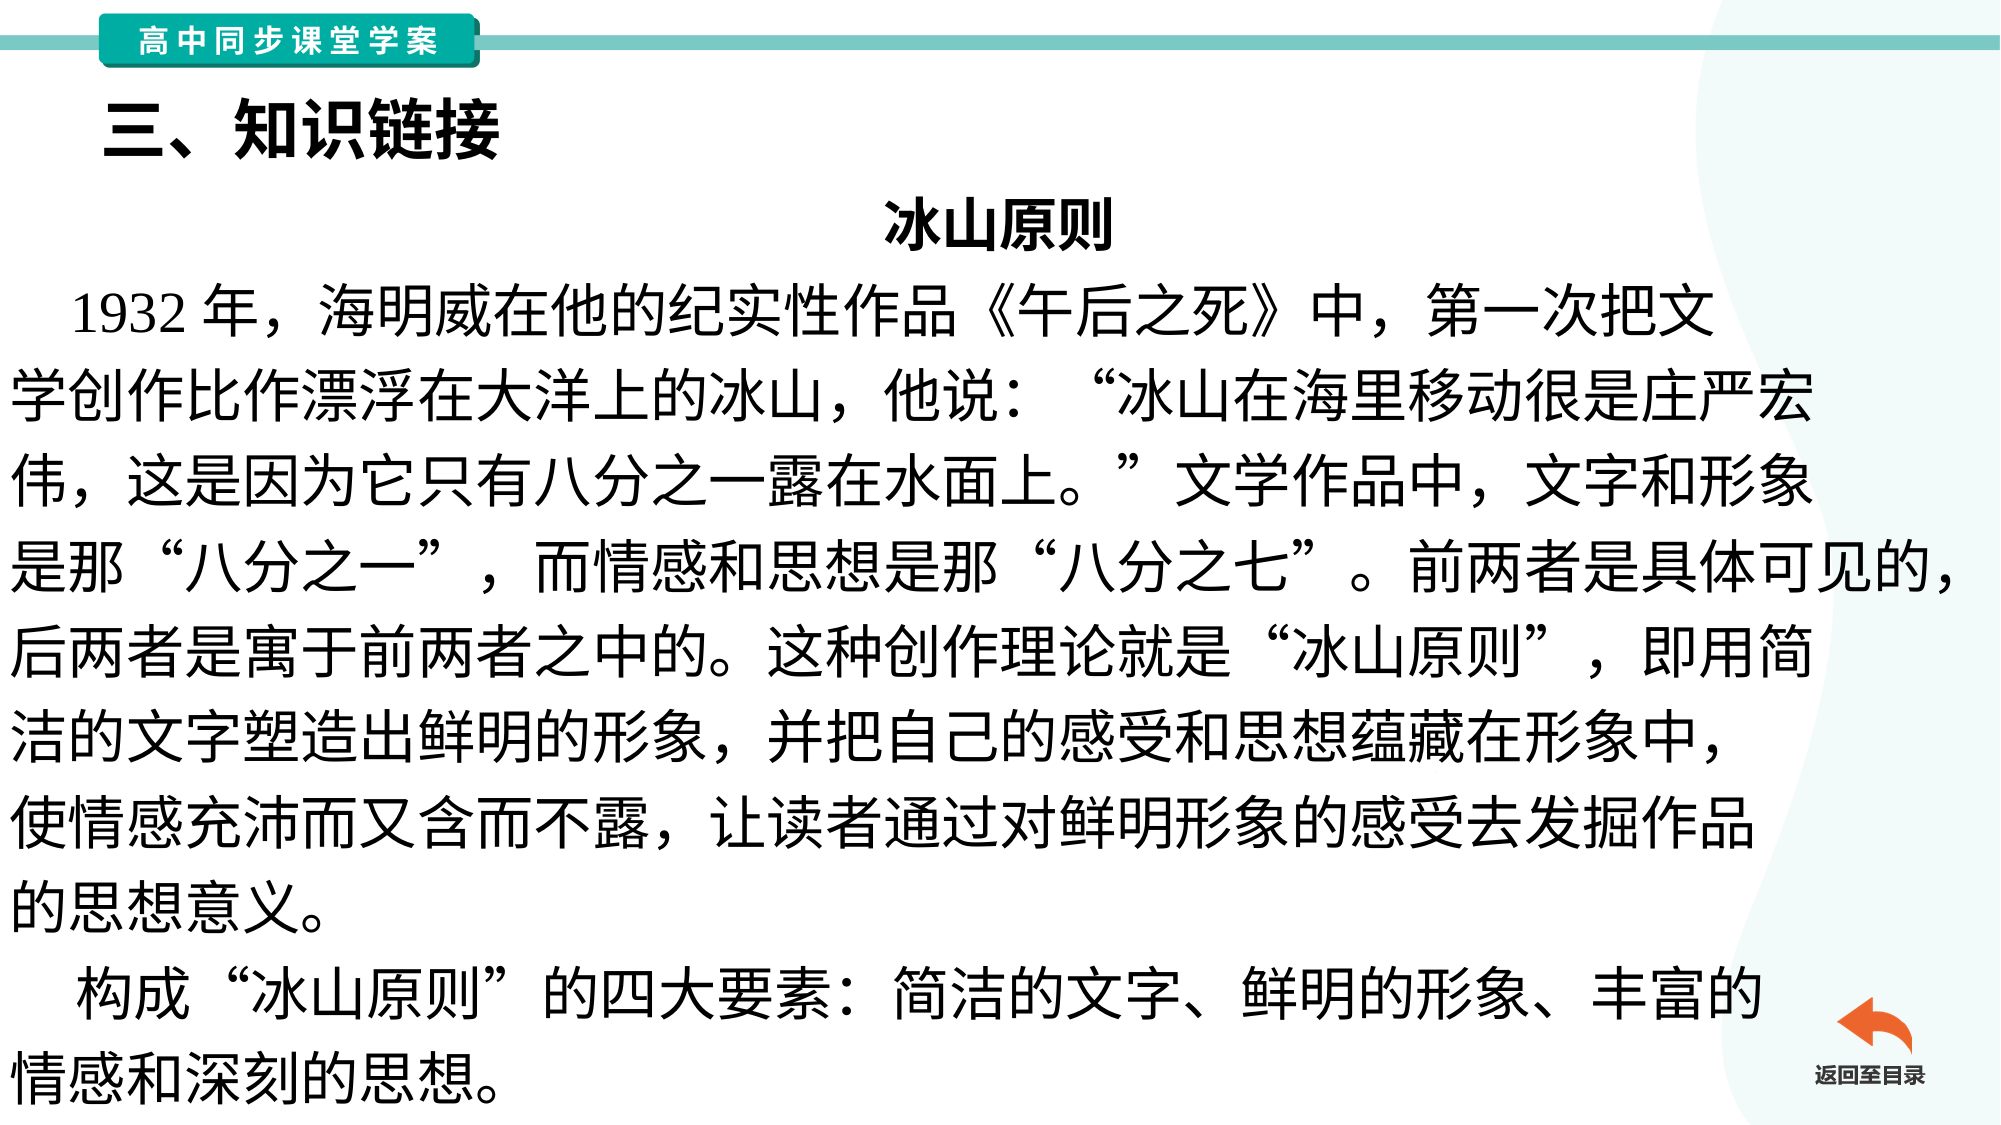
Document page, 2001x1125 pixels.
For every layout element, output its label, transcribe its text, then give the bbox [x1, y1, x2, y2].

text_box 三、知识链接 [100, 76, 1899, 172]
picture [0, 0, 2000, 1125]
text_box 冰山原则 1932年，海明威在他的纪实性作品《午后之死》中，第一次把文 学创作比作漂浮在大洋上的冰山，他说：“冰山在海里移动很是庄严宏 伟，这是因为它只有八分之一露在水面上。”文学作品中，文字和形象 是那“八分之一”，而情感和思想是那“八分之七”。前两者是具体可见的， 后两者是寓于前两者之中的。这种创作理论就是“冰山原则”，即用简 洁的文字塑造出鲜明的形象，并把自己的感受和思想蕴藏在形象中， 使情感充沛而又含而不露，让读者通过对鲜明形象的感受去发掘作品 的思想意义。 构成“冰山原则”的四大要素：简洁的文字、鲜明的形象、丰富的 情感和深刻的思想。 [100, 172, 1899, 1113]
